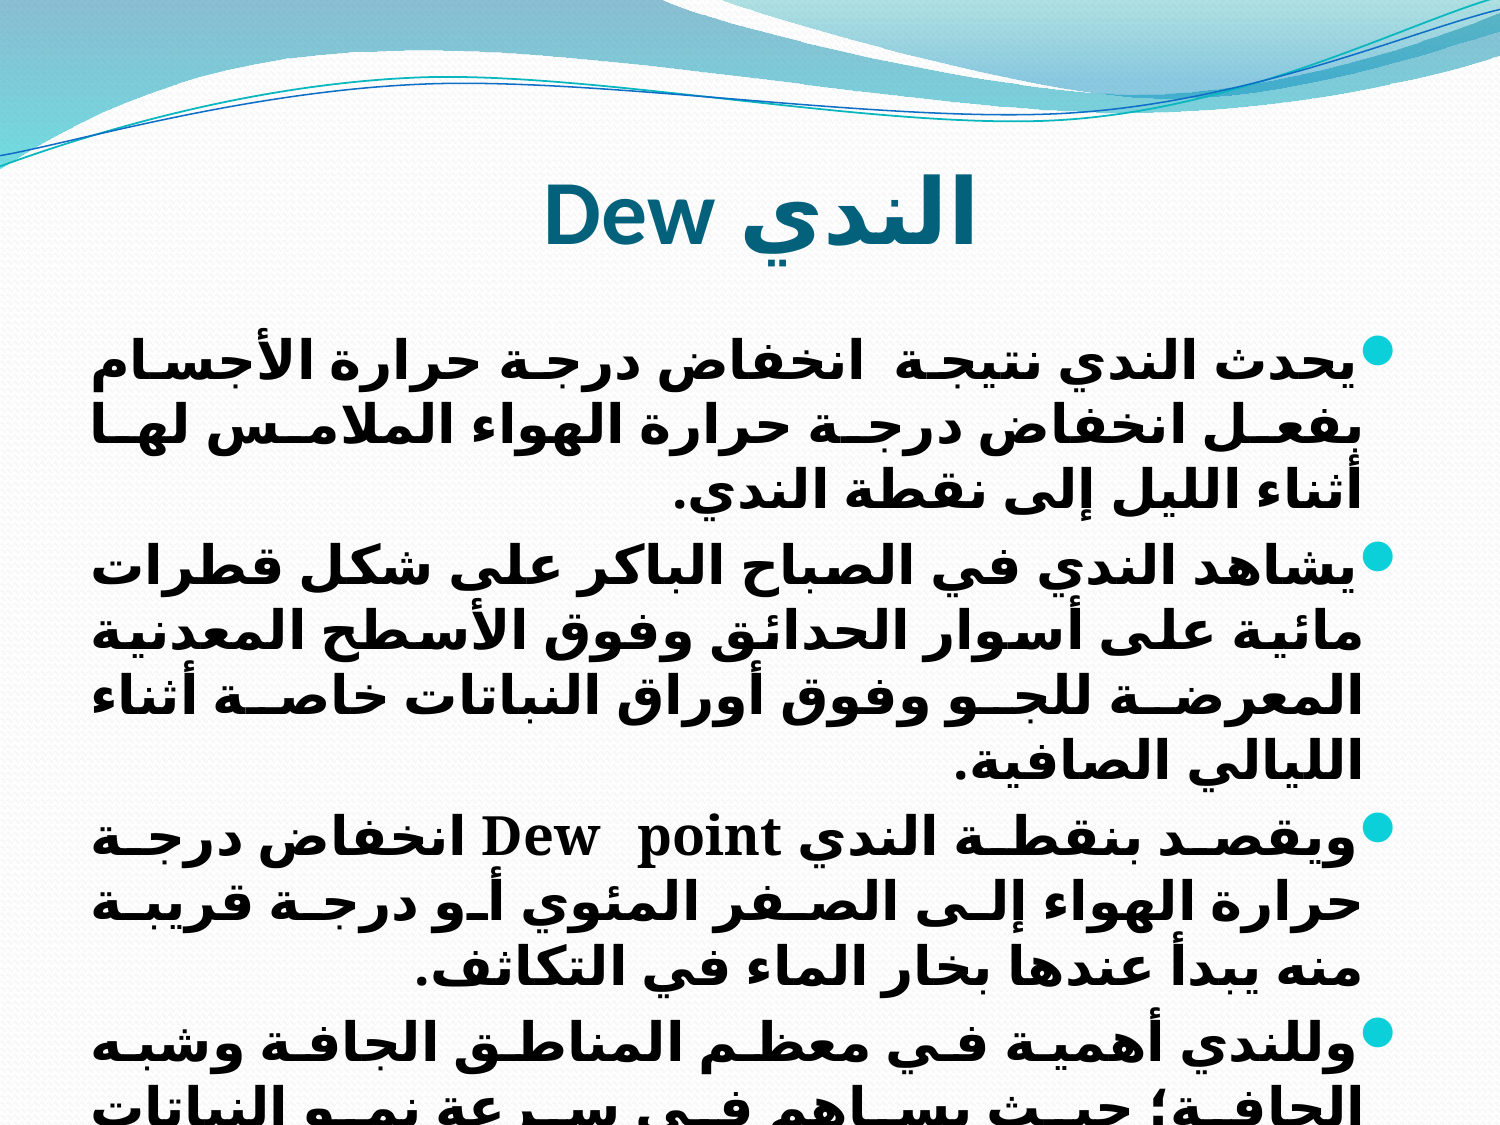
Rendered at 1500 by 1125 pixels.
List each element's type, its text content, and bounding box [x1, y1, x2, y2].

title الندي Dew [75, 115, 1425, 263]
list يحدث الندي نتيجة انخفاض درجة حرارة الأجسام بفعل انخفاض درجة حرارة الهواء الملامس لها أثناء الليل إلى نقطة الندي. يشاهد الندي في الصباح الباكر على شكل قطرات مائية على أسوار الحدائق وفوق الأسطح المعدنية المعرضة للجو وفوق أوراق النباتات خاصة أثناء الليالي الصافية. ويقصد بنقطة الندي Dew point انخفاض درجة حرارة الهواء إلى الصفر المئوي أو درجة قريبة منه يبدأ عندها بخار الماء في التكاثف. وللندي أهمية في معظم المناطق الجافة وشبه الجافة؛ حيث يساهم في سرعة نمو النباتات وخاصة في مرحلة الإنبات الأولي. [75, 317, 1425, 1038]
